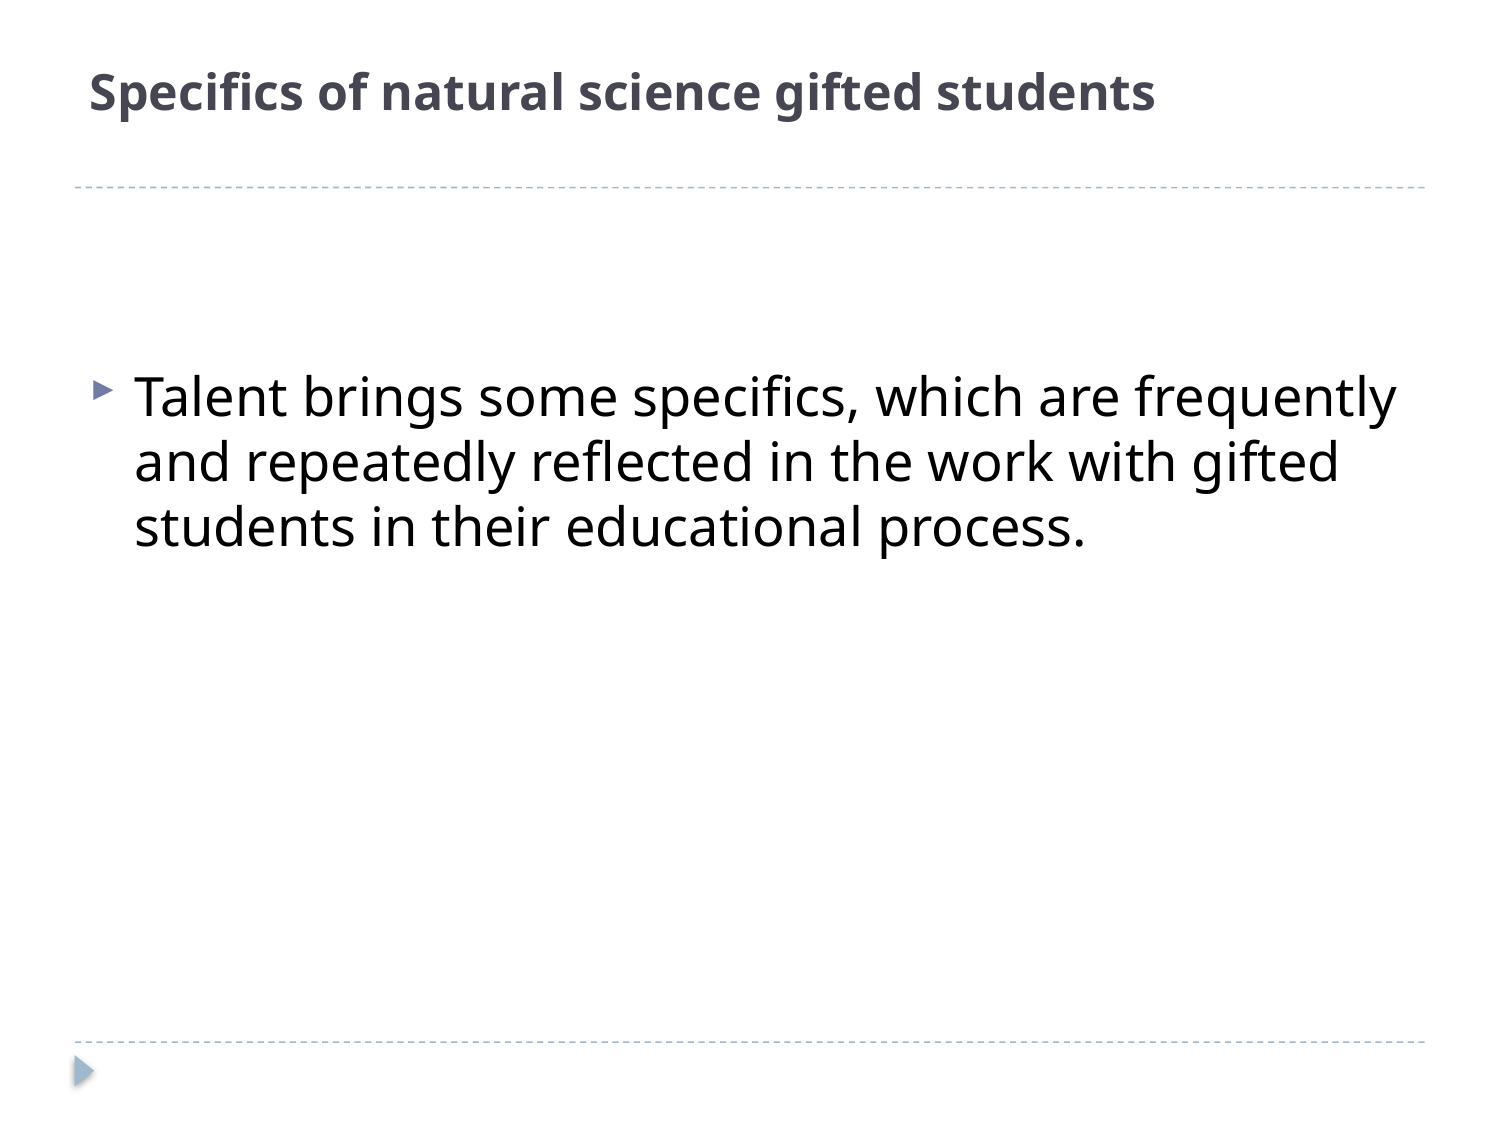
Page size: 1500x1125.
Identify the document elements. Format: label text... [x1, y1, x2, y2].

list Talent brings some specifics, which are frequently and repeatedly reflected in the work with gifted students in their educational process. [75, 200, 1425, 1010]
title Specifics of natural science gifted students [75, 24, 1425, 188]
